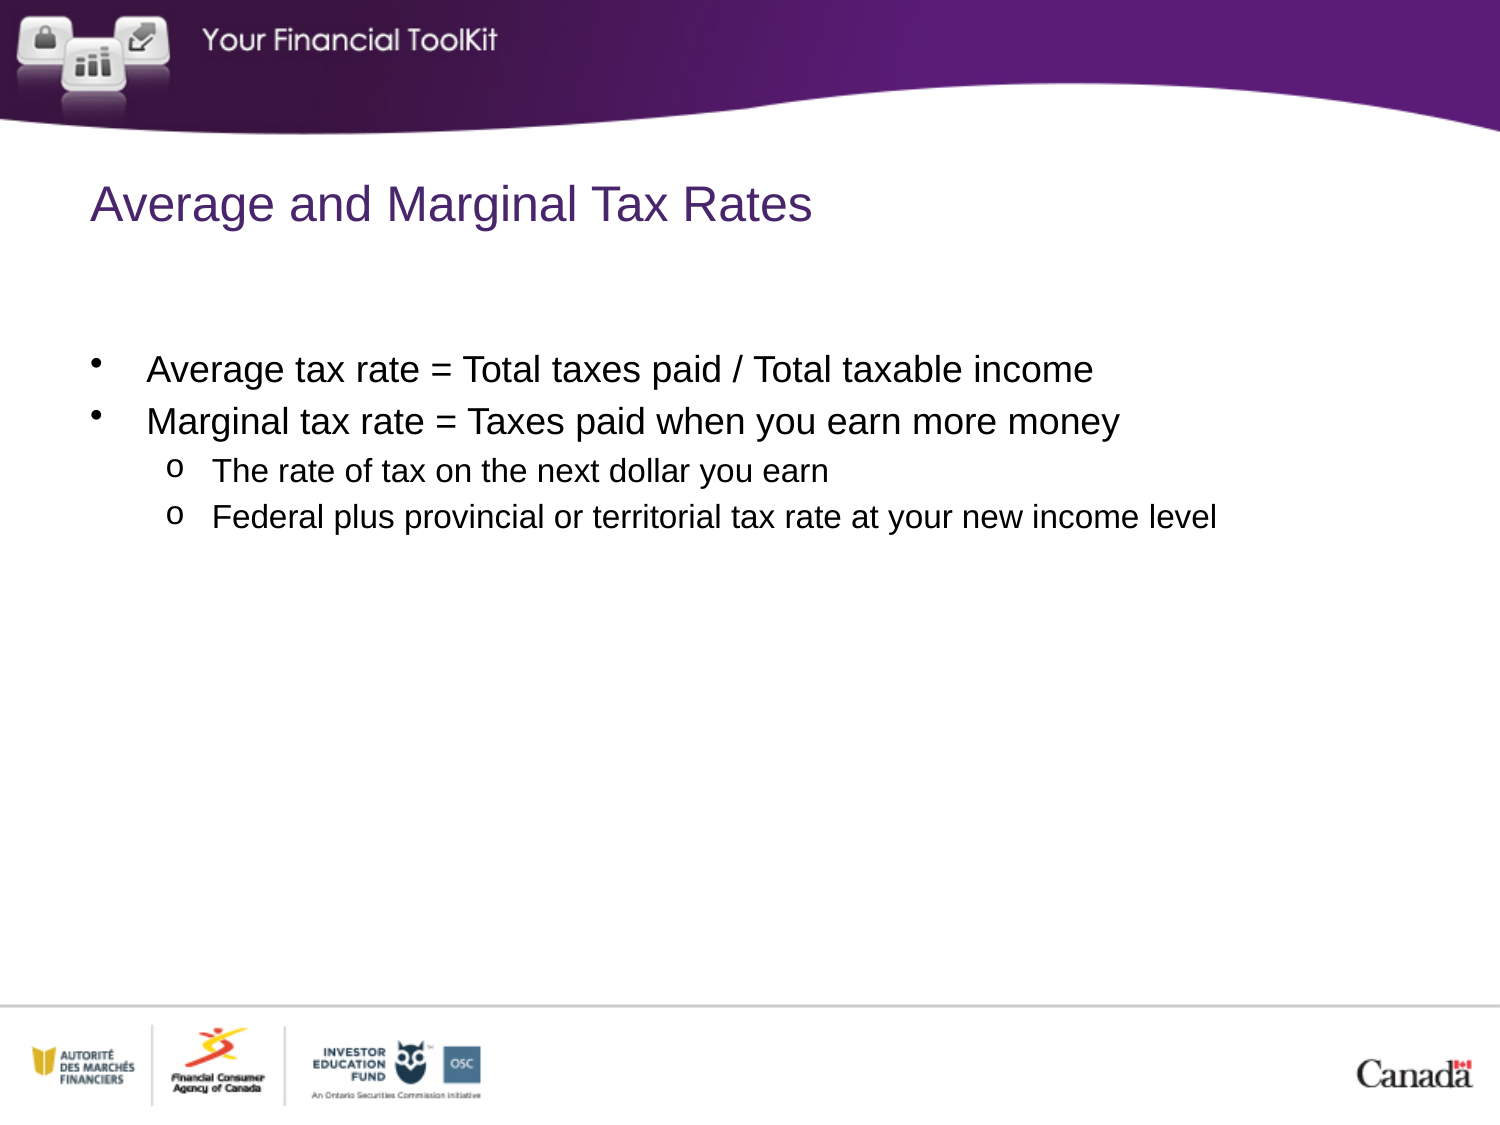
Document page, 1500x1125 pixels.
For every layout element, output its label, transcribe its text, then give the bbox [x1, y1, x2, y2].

list Average tax rate = Total taxes paid / Total taxable income Marginal tax rate = Taxes paid when you earn more money The rate of tax on the next dollar you earn Federal plus provincial or territorial tax rate at your new income level [75, 337, 1425, 987]
title Average and Marginal Tax Rates [75, 164, 1211, 306]
picture [0, 0, 1500, 1125]
